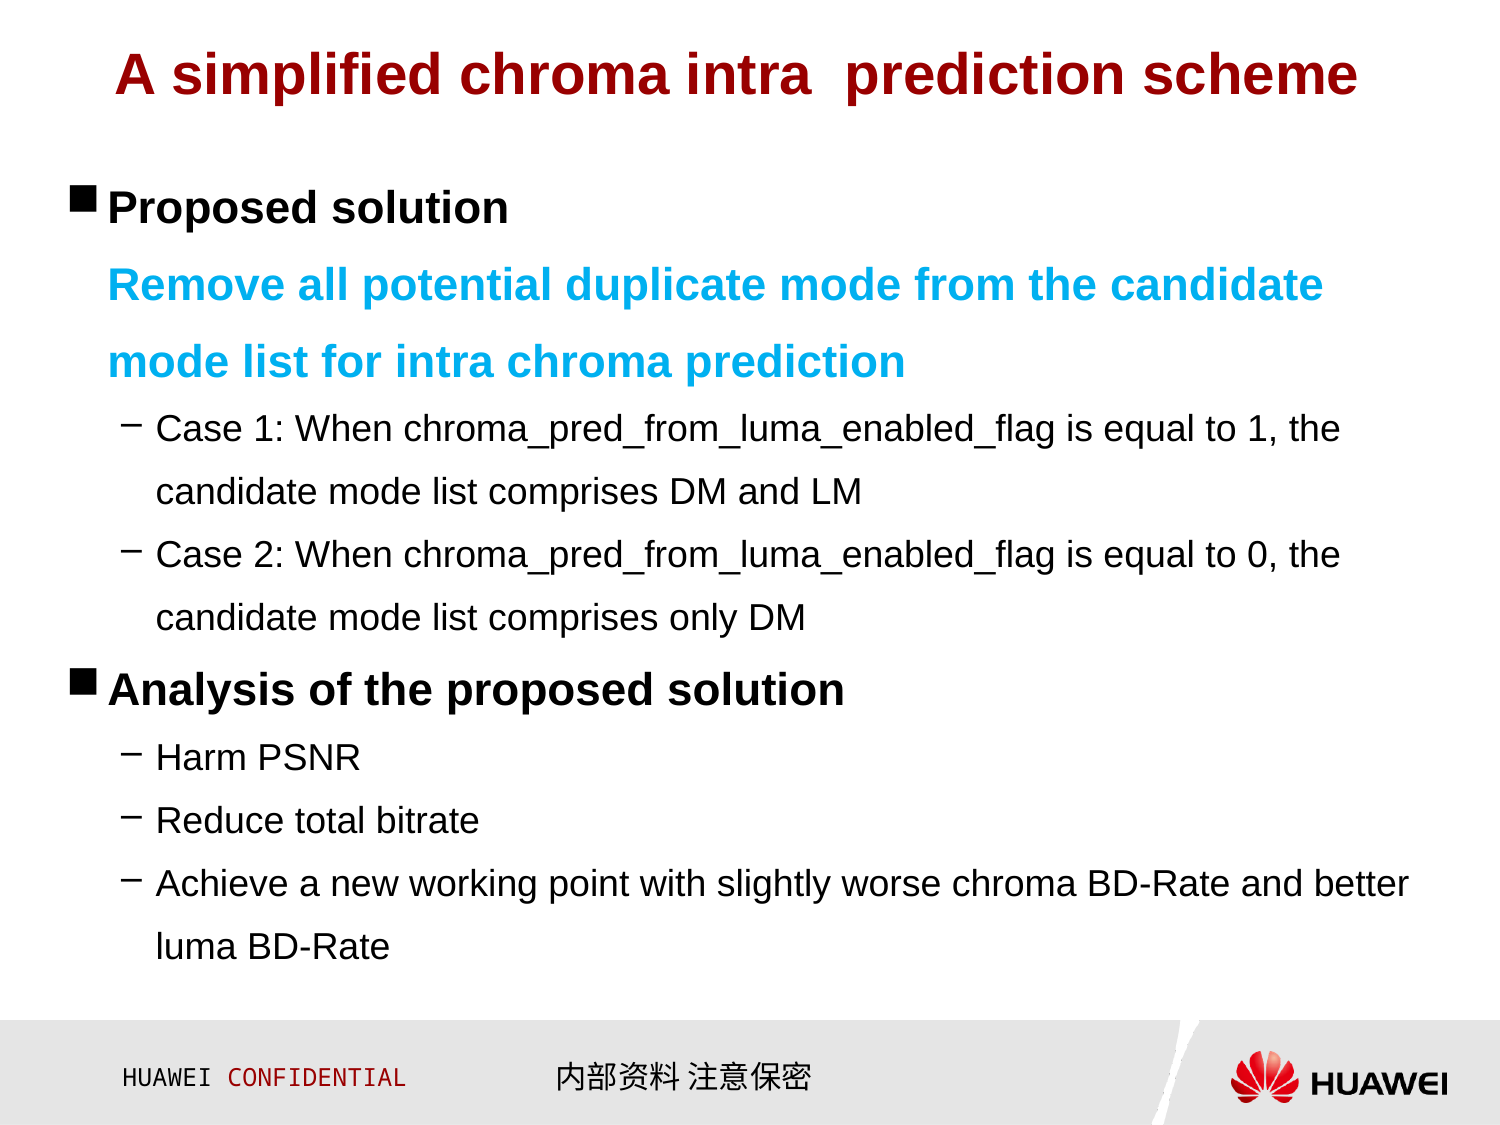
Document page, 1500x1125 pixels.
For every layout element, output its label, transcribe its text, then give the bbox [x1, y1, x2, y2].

picture [0, 1020, 1500, 1125]
list Proposed solution Remove all potential duplicate mode from the candidate mode list for intra chroma prediction Case 1: When chroma_pred_from_luma_enabled_flag is equal to 1, the candidate mode list comprises DM and LM Case 2: When chroma_pred_from_luma_enabled_flag is equal to 0, the candidate mode list comprises only DM Analysis of the proposed solution Harm PSNR Reduce total bitrate Achieve a new working point with slightly worse chroma BD-Rate and better luma BD-Rate [52, 148, 1448, 1006]
title A simplified chroma intra prediction scheme [101, 18, 1426, 124]
